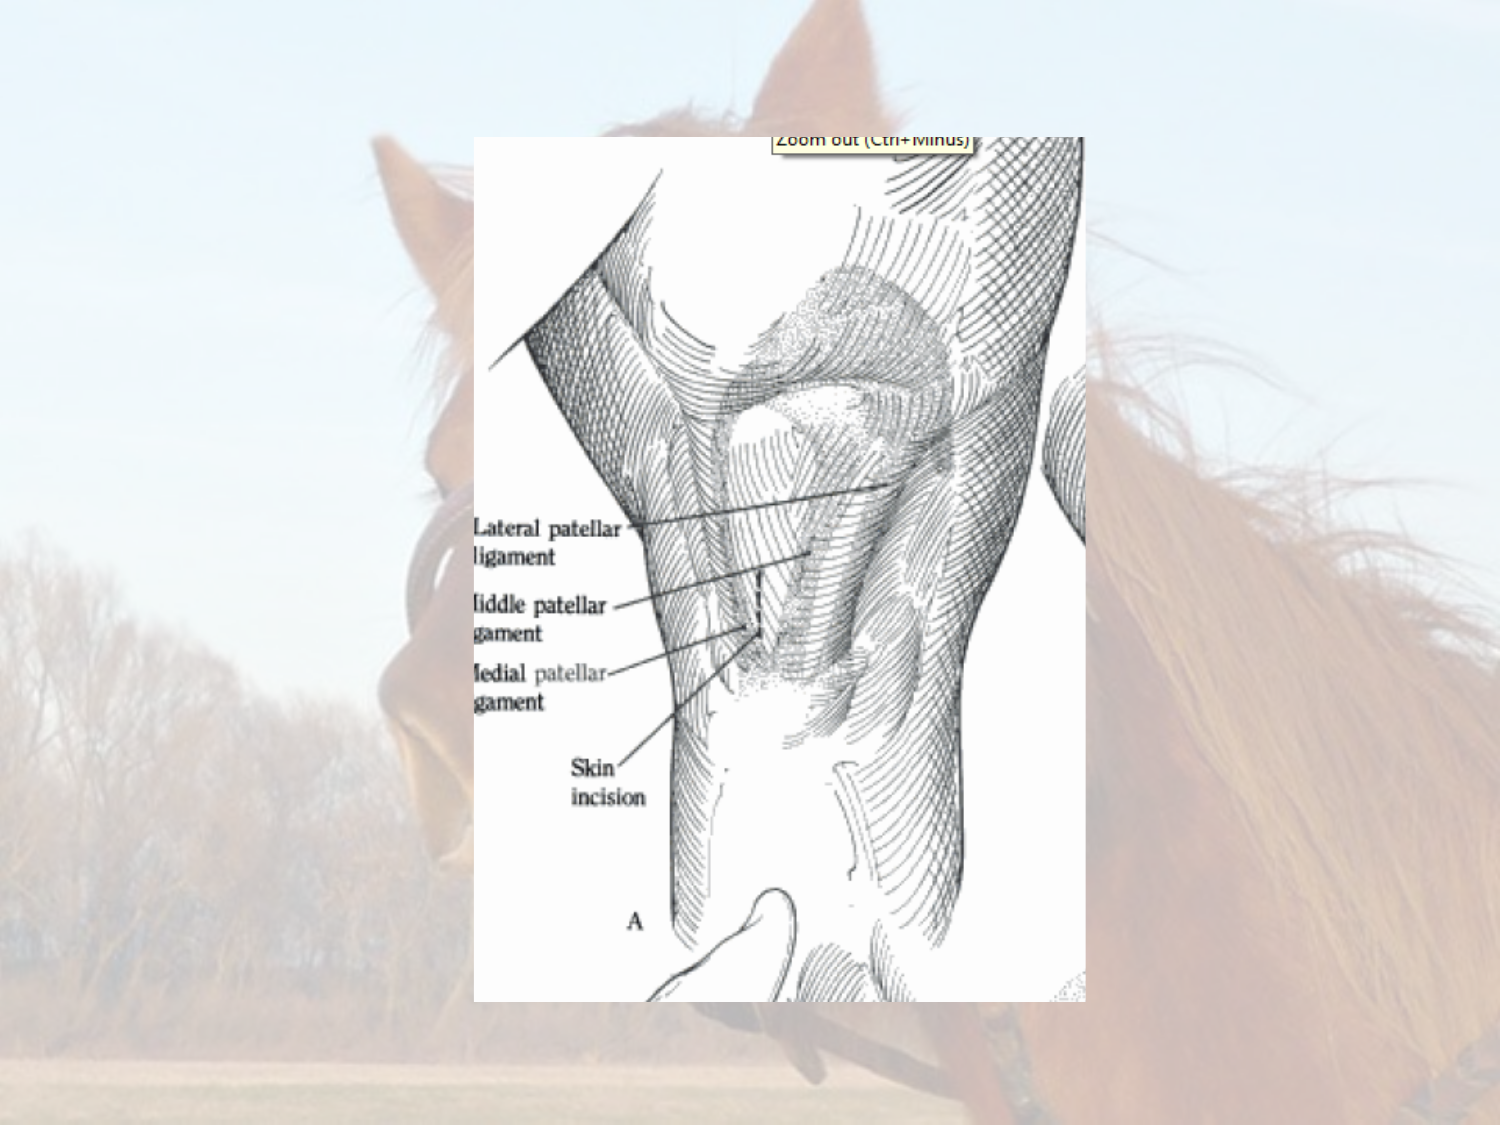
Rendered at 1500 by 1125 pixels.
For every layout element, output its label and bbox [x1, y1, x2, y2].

picture [473, 137, 1086, 1002]
